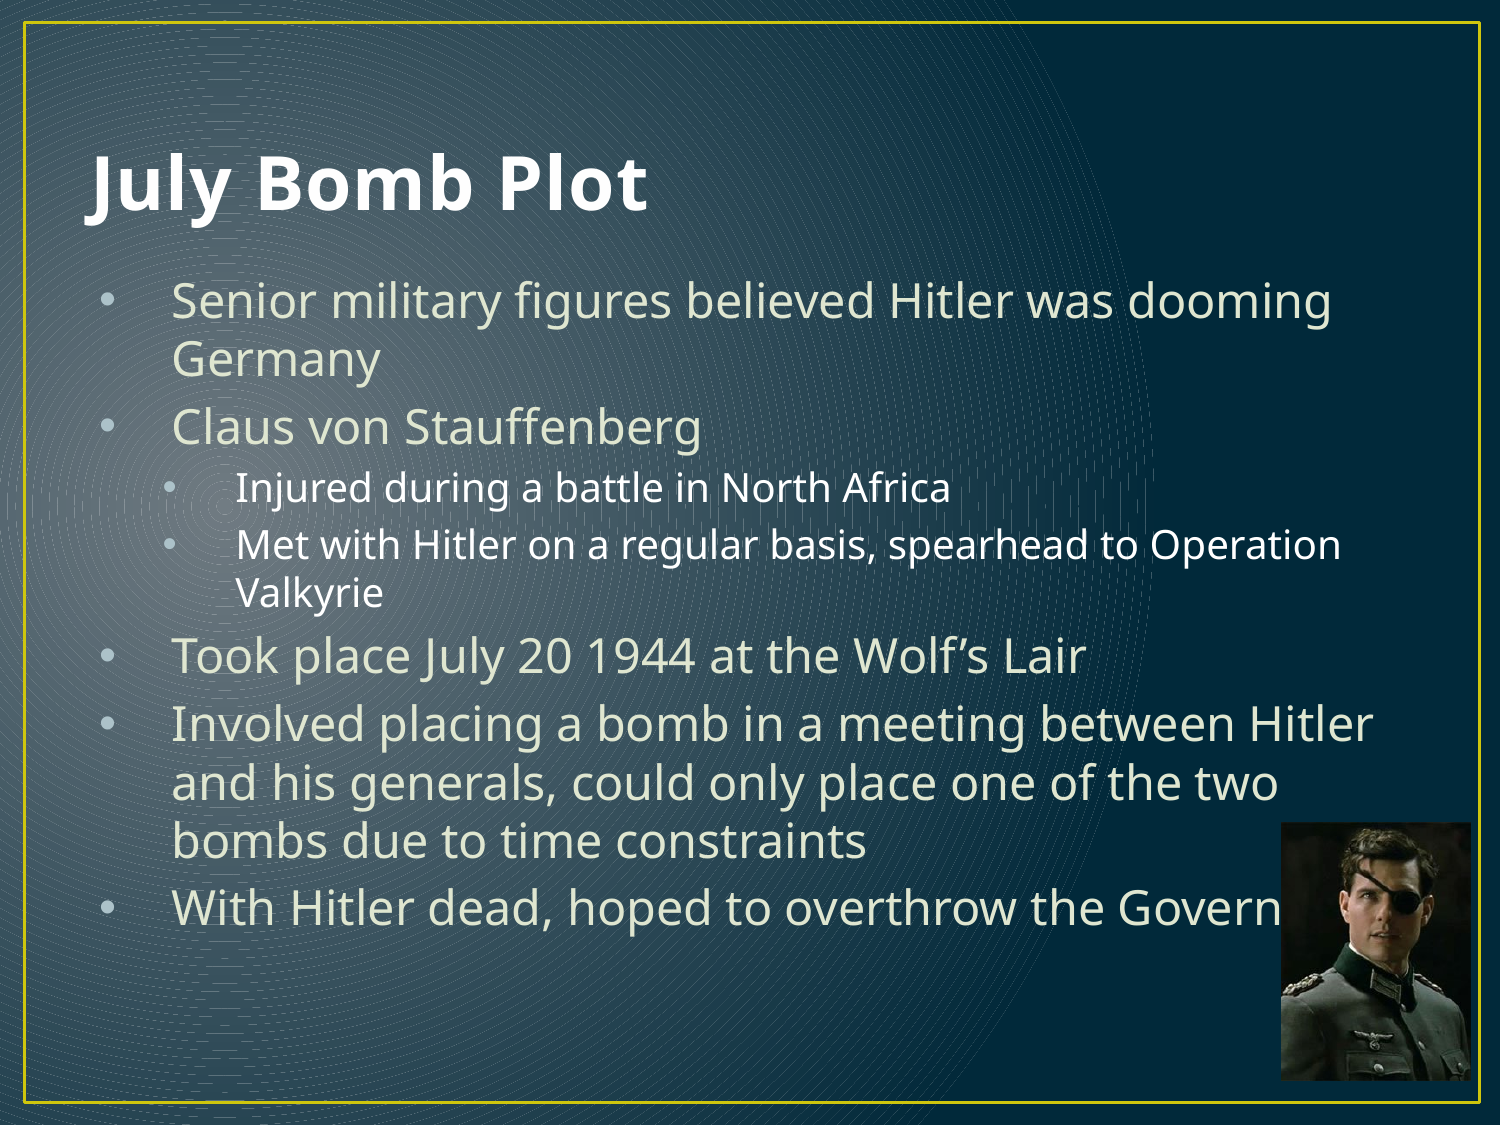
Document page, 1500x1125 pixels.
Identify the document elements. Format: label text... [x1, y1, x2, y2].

title July Bomb Plot [75, 45, 1425, 233]
picture [1282, 823, 1470, 1080]
list Senior military figures believed Hitler was dooming Germany Claus von Stauffenberg Injured during a battle in North Africa Met with Hitler on a regular basis, spearhead to Operation Valkyrie Took place July 20 1944 at the Wolf’s Lair Involved placing a bomb in a meeting between Hitler and his generals, could only place one of the two bombs due to time constraints With Hitler dead, hoped to overthrow the Government [75, 262, 1425, 1005]
